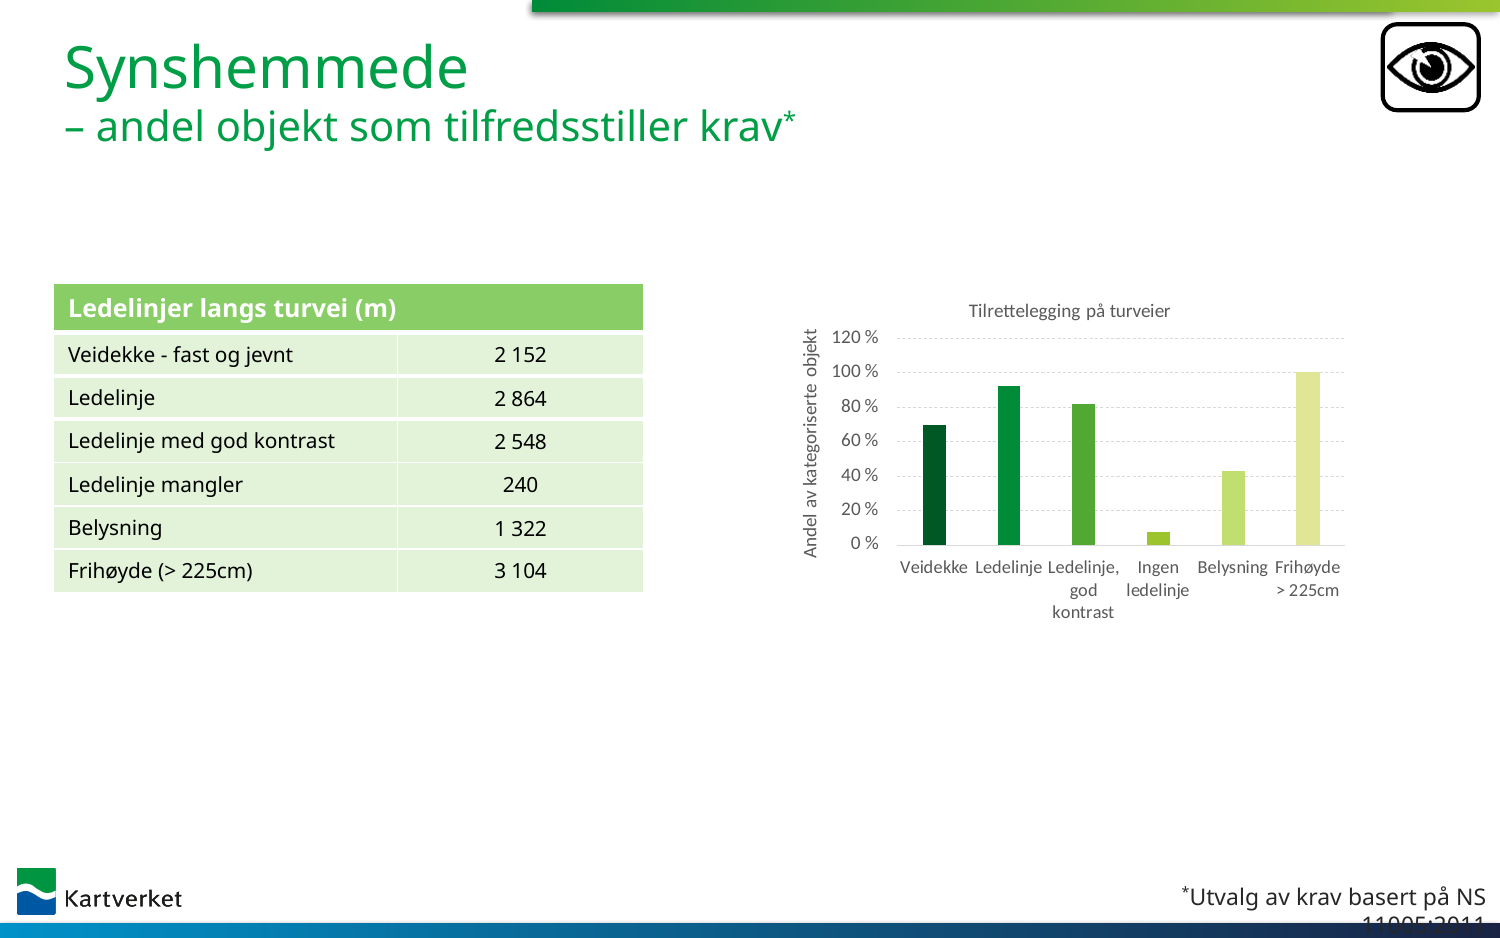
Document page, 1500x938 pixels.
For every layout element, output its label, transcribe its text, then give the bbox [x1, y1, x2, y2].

table_cell Ledelinje [54, 378, 397, 417]
text_box Synshemmede – andel objekt som tilfredsstiller krav* [49, 24, 1431, 158]
table_cell 3 104 [398, 550, 643, 592]
table_cell Belysning [54, 507, 397, 548]
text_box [1382, 24, 1480, 111]
table_cell 2 548 [398, 421, 643, 462]
table_cell 2 152 [398, 335, 643, 374]
table_cell Ledelinje mangler [54, 463, 397, 505]
table_cell Veidekke - fast og jevnt [54, 335, 397, 374]
table_cell 1 322 [398, 507, 643, 548]
table_cell Ledelinje med god kontrast [54, 421, 397, 462]
picture [791, 291, 1348, 630]
table_header Ledelinjer langs turvei (m) [54, 284, 643, 330]
table_cell Frihøyde (> 225cm) [54, 550, 397, 592]
table_cell 2 864 [398, 378, 643, 417]
table_cell 240 [398, 463, 643, 505]
text_box *Utvalg av krav basert på NS 11005:2011 [1068, 873, 1500, 938]
